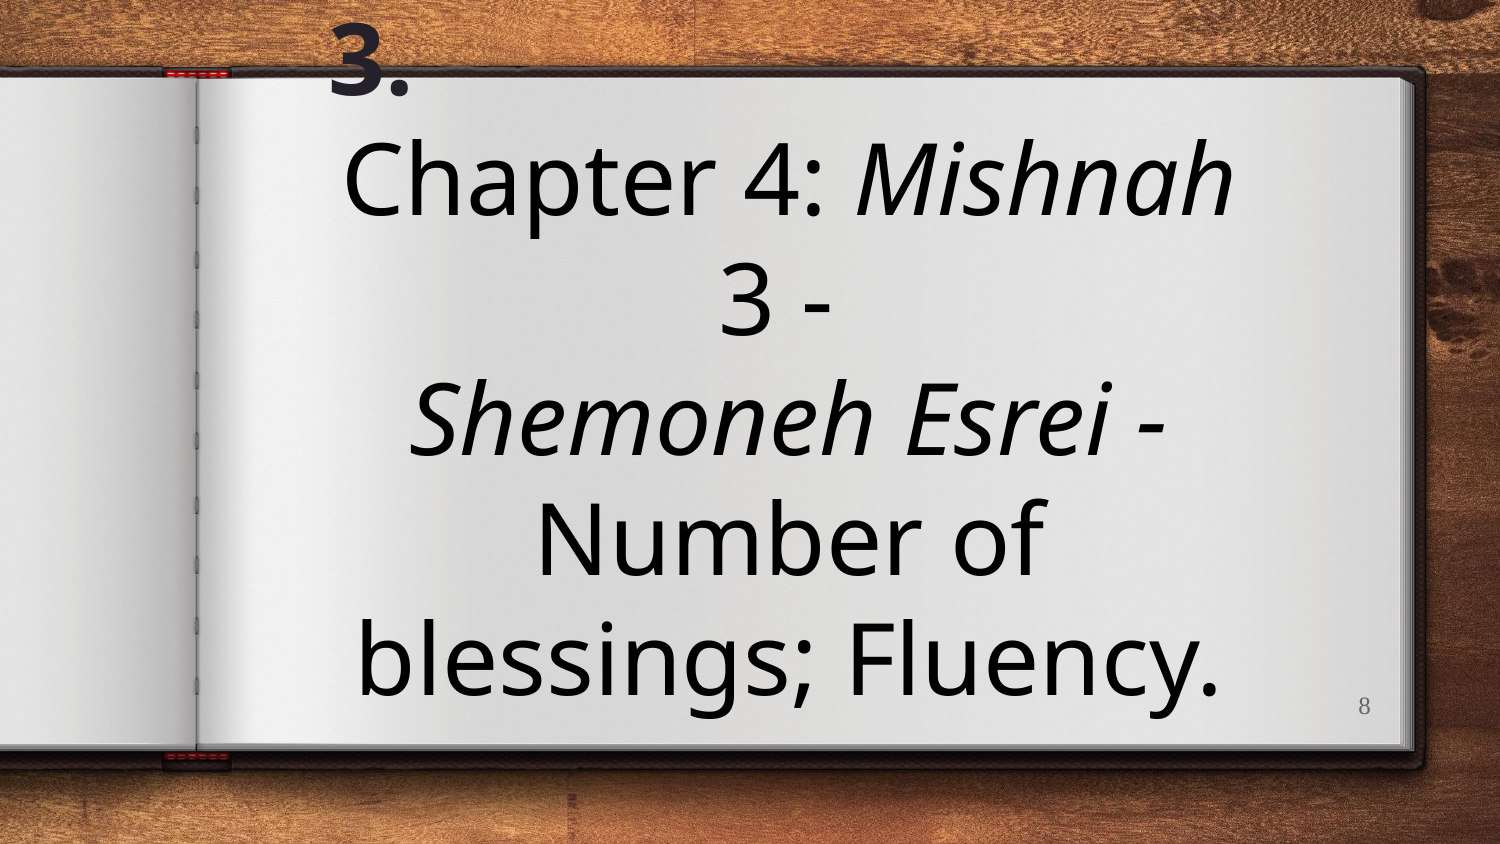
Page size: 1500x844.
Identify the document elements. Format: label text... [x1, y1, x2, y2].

slide_number ‹#› [1295, 672, 1386, 737]
title 3. Chapter 4: Mishnah 3 - Shemoneh Esrei - Number of blessings; Fluency. [313, 304, 1266, 844]
picture [0, 0, 1500, 844]
